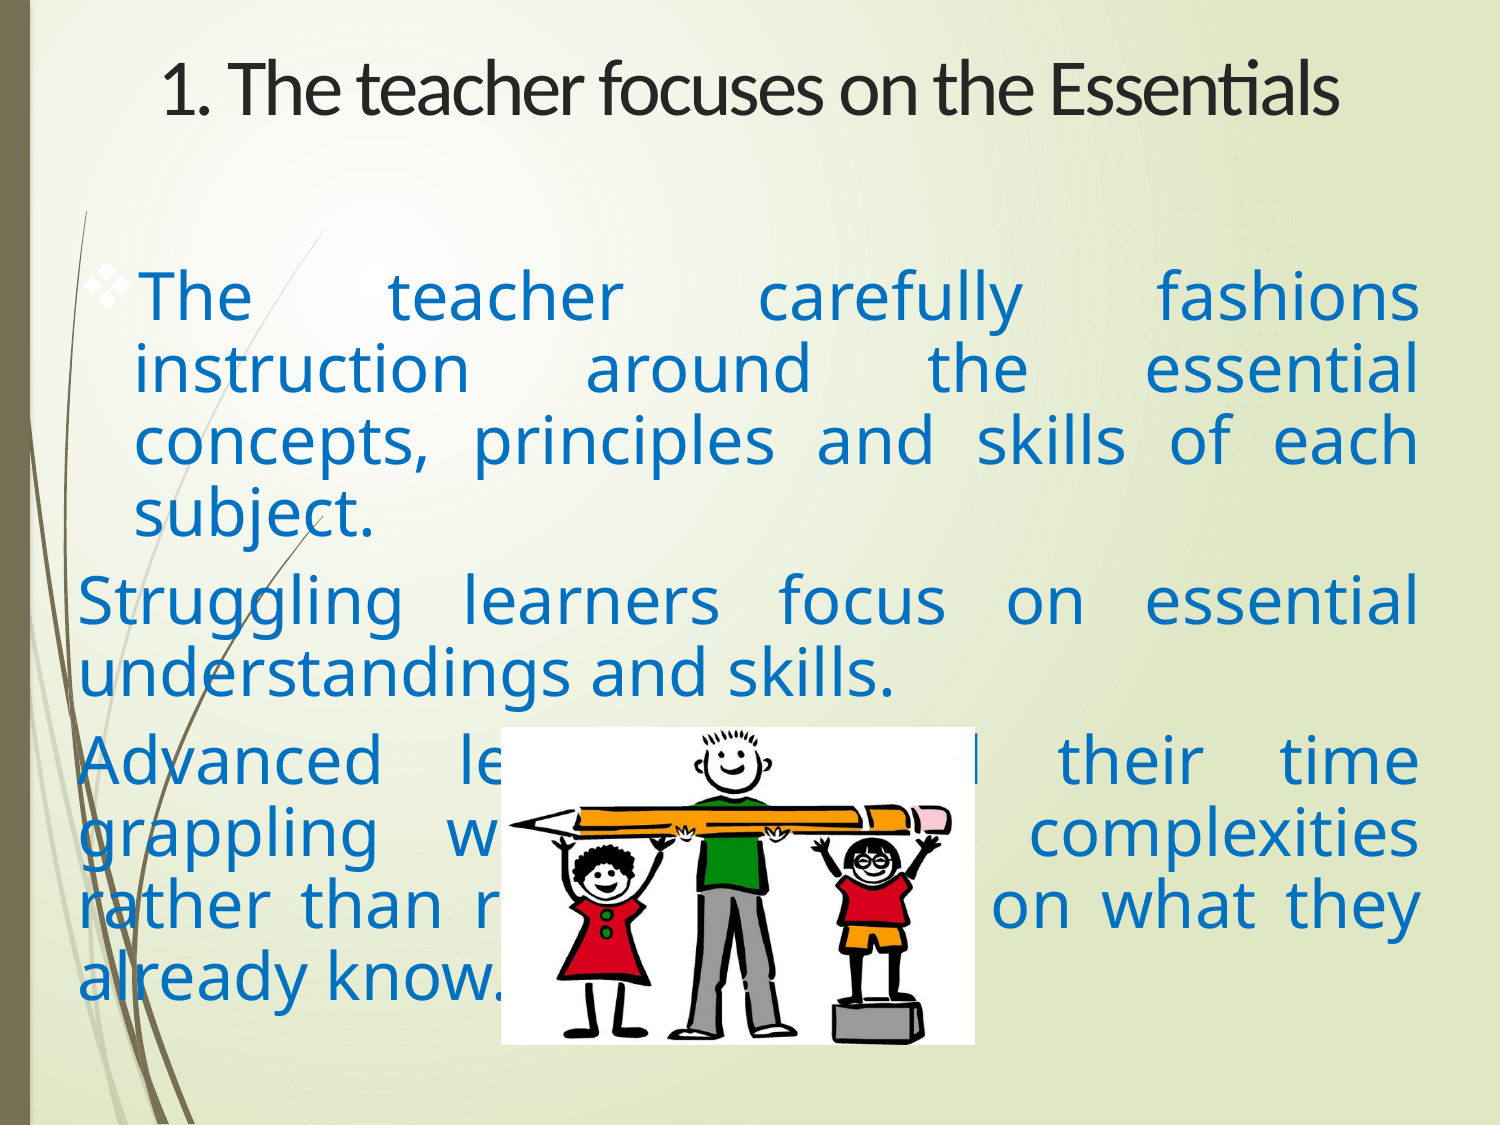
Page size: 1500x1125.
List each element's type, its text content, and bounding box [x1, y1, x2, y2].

title 1. The teacher focuses on the Essentials [62, 37, 1438, 197]
picture [501, 727, 975, 1045]
list The teacher carefully fashions instruction around the essential concepts, principles and skills of each subject. Struggling learners focus on essential understandings and skills. Advanced learners spend their time grappling with important complexities rather than repeating work on what they already know. [62, 255, 1438, 1094]
